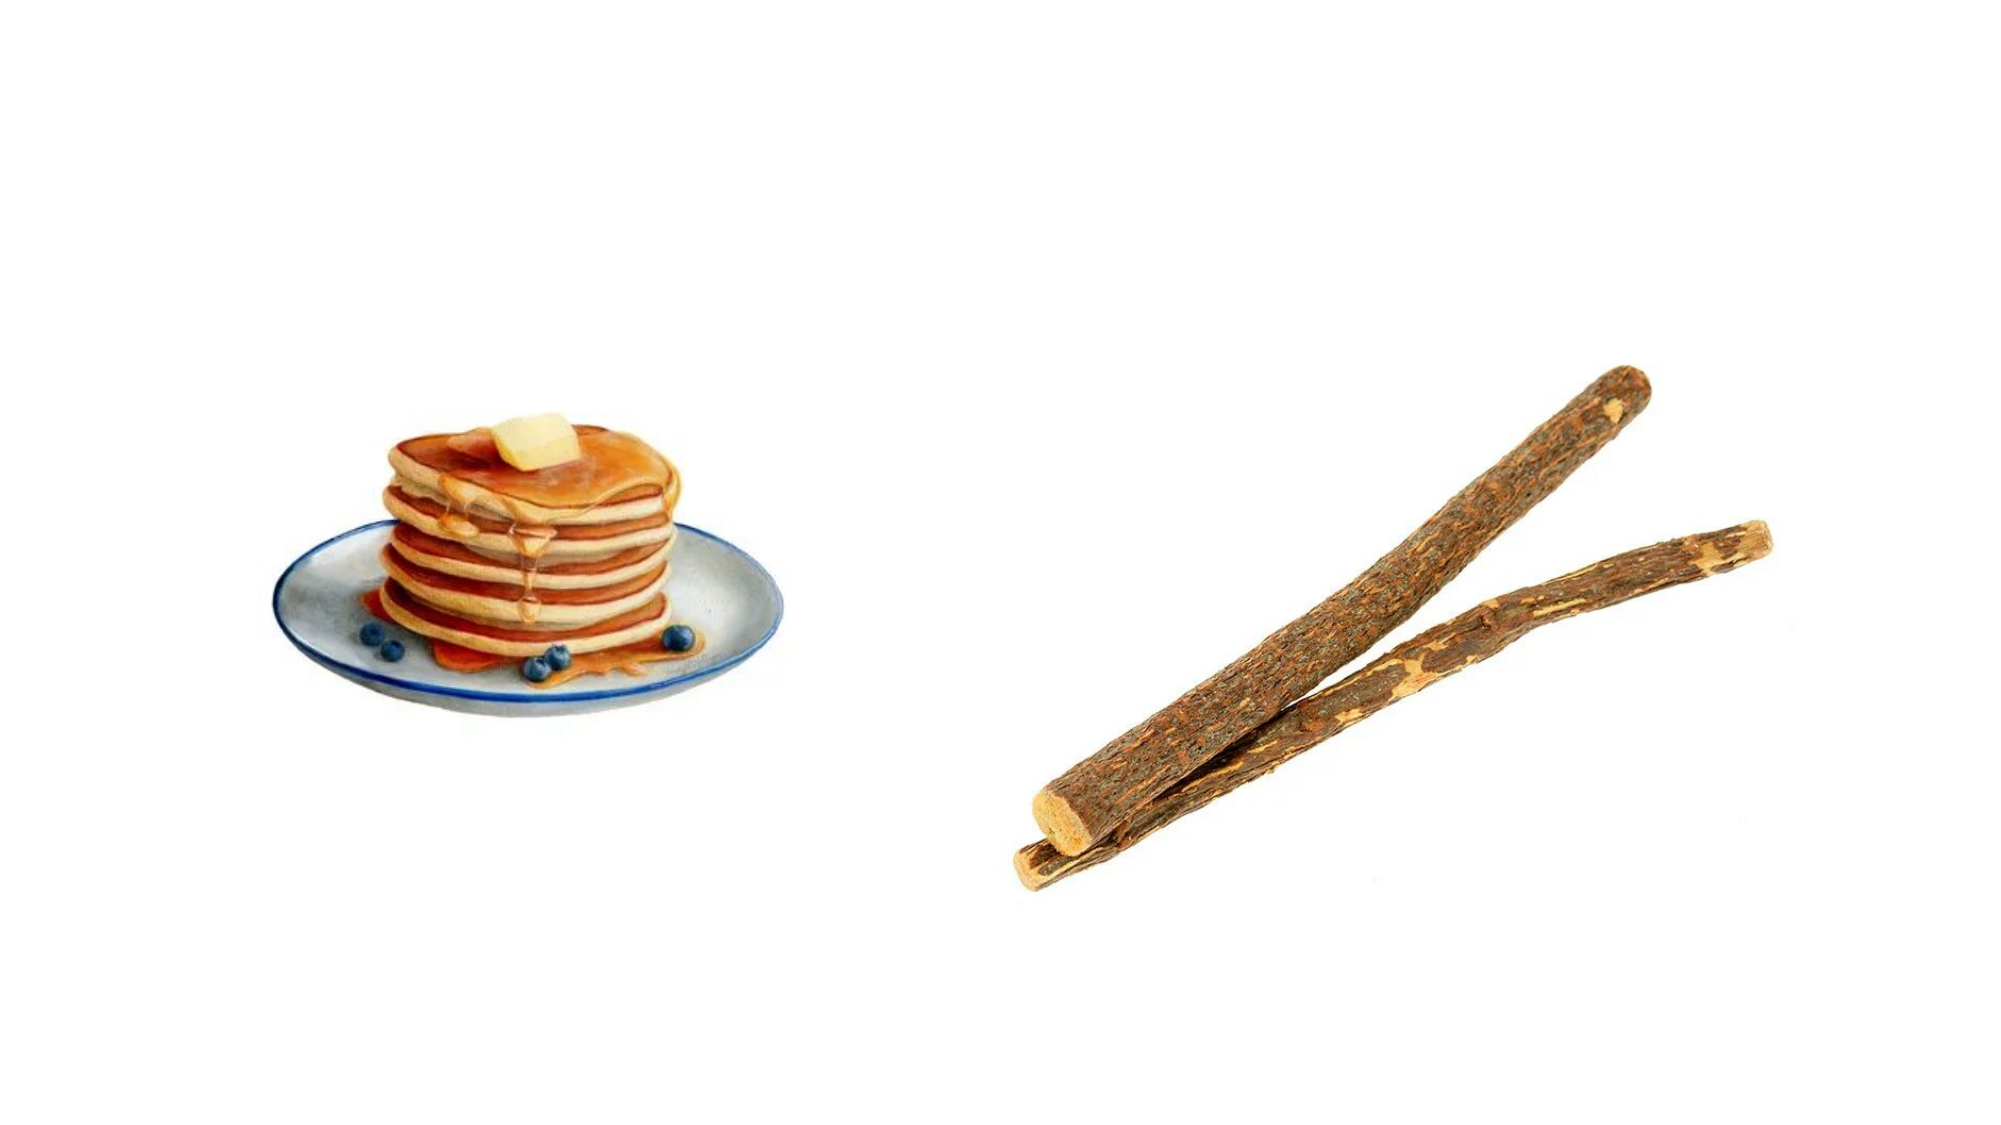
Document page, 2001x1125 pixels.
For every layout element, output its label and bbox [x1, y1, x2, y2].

picture [184, 312, 873, 813]
picture [964, 177, 1816, 1029]
